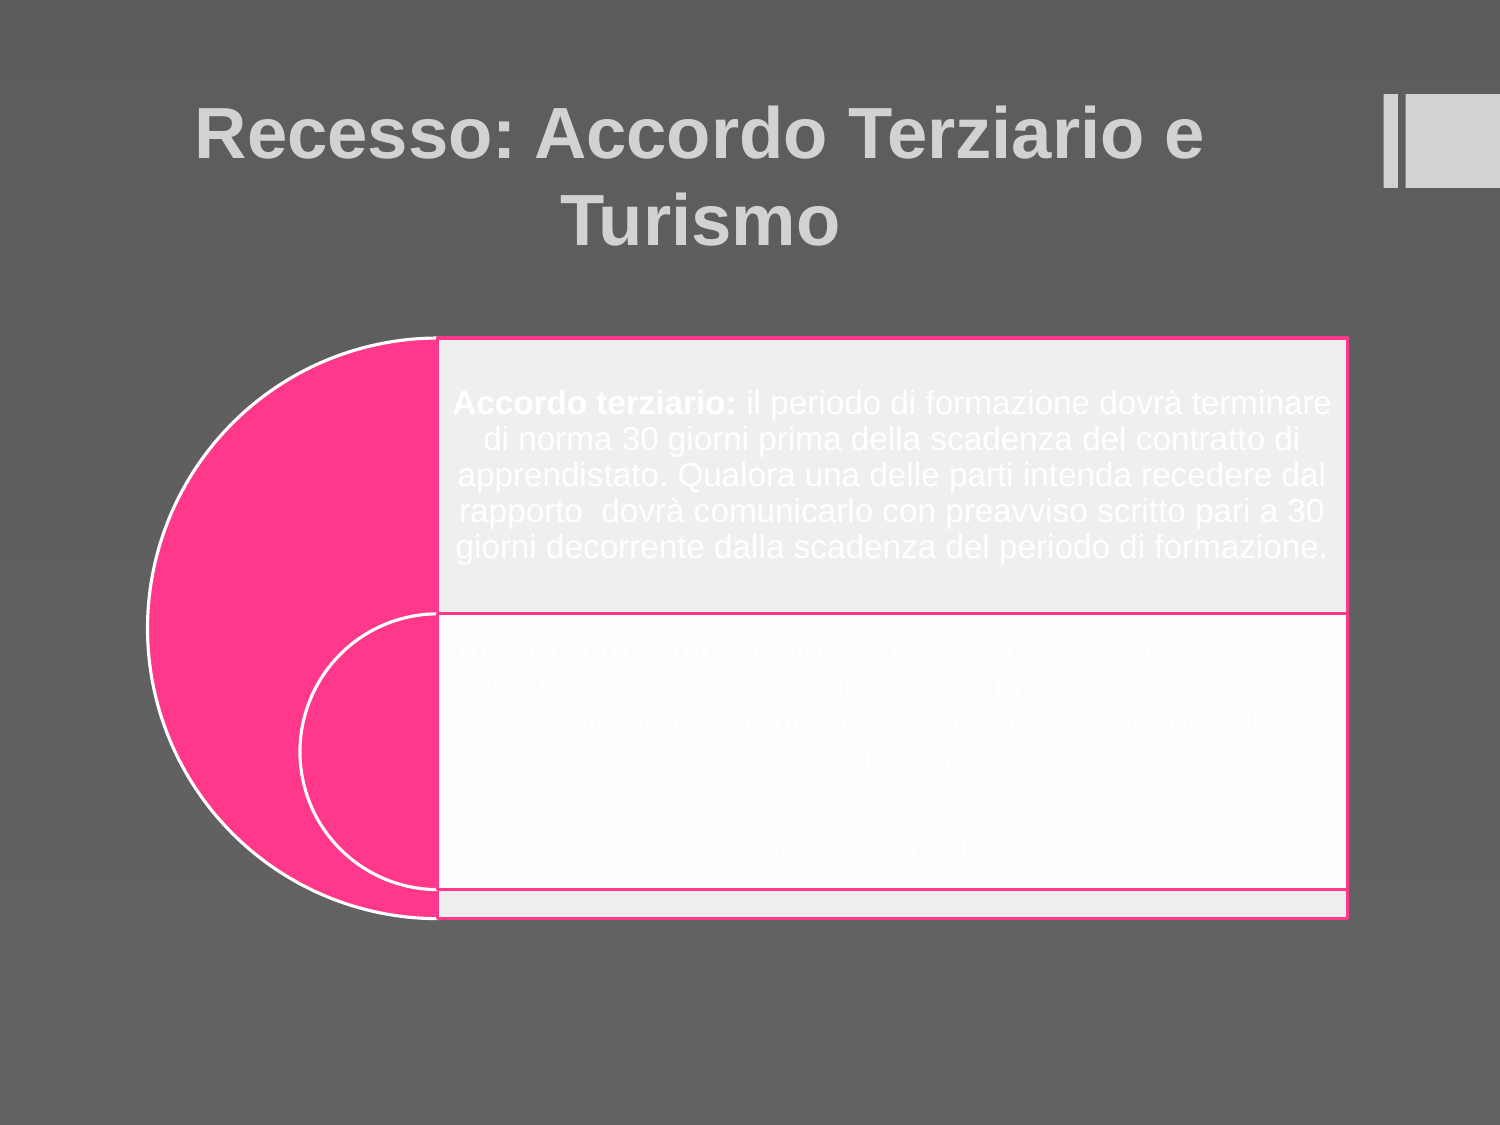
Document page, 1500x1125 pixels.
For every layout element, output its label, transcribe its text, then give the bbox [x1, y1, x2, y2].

title Recesso: Accordo Terziario e Turismo [100, 78, 1301, 268]
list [146, 337, 1348, 920]
